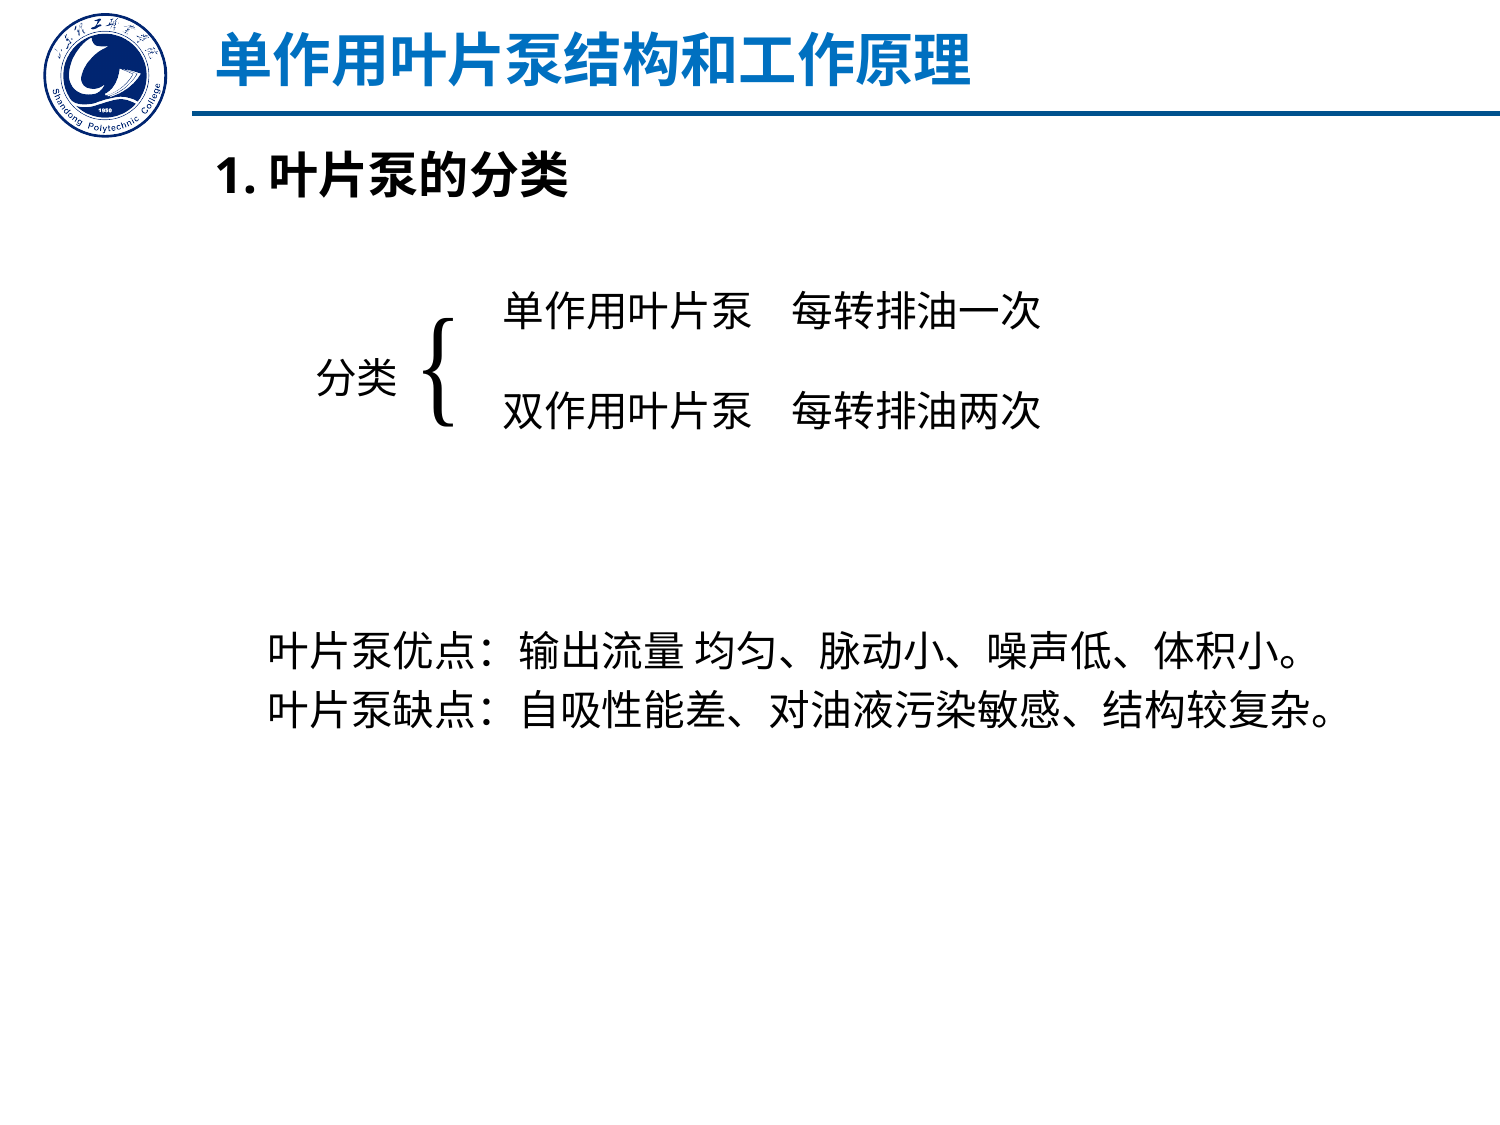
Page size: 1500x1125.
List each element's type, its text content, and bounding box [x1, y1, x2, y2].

text_box 双作用叶片泵 [487, 376, 776, 465]
text_box 叶片泵优点：输出流量 均匀、脉动小、噪声低、体积小。 叶片泵缺点：自吸性能差、对油液污染敏感、结构较复杂。 [252, 617, 1363, 890]
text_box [400, 289, 476, 465]
picture [43, 7, 174, 138]
text_box 分类 [300, 344, 395, 432]
text_box 1.叶片泵的分类 [199, 171, 1299, 211]
text_box 单作用叶片泵 [487, 276, 776, 365]
text_box 单作用叶片泵结构和工作原理 [199, 16, 1477, 171]
text_box 每转排油两次 [776, 376, 1252, 465]
text_box 每转排油一次 [776, 276, 1215, 365]
